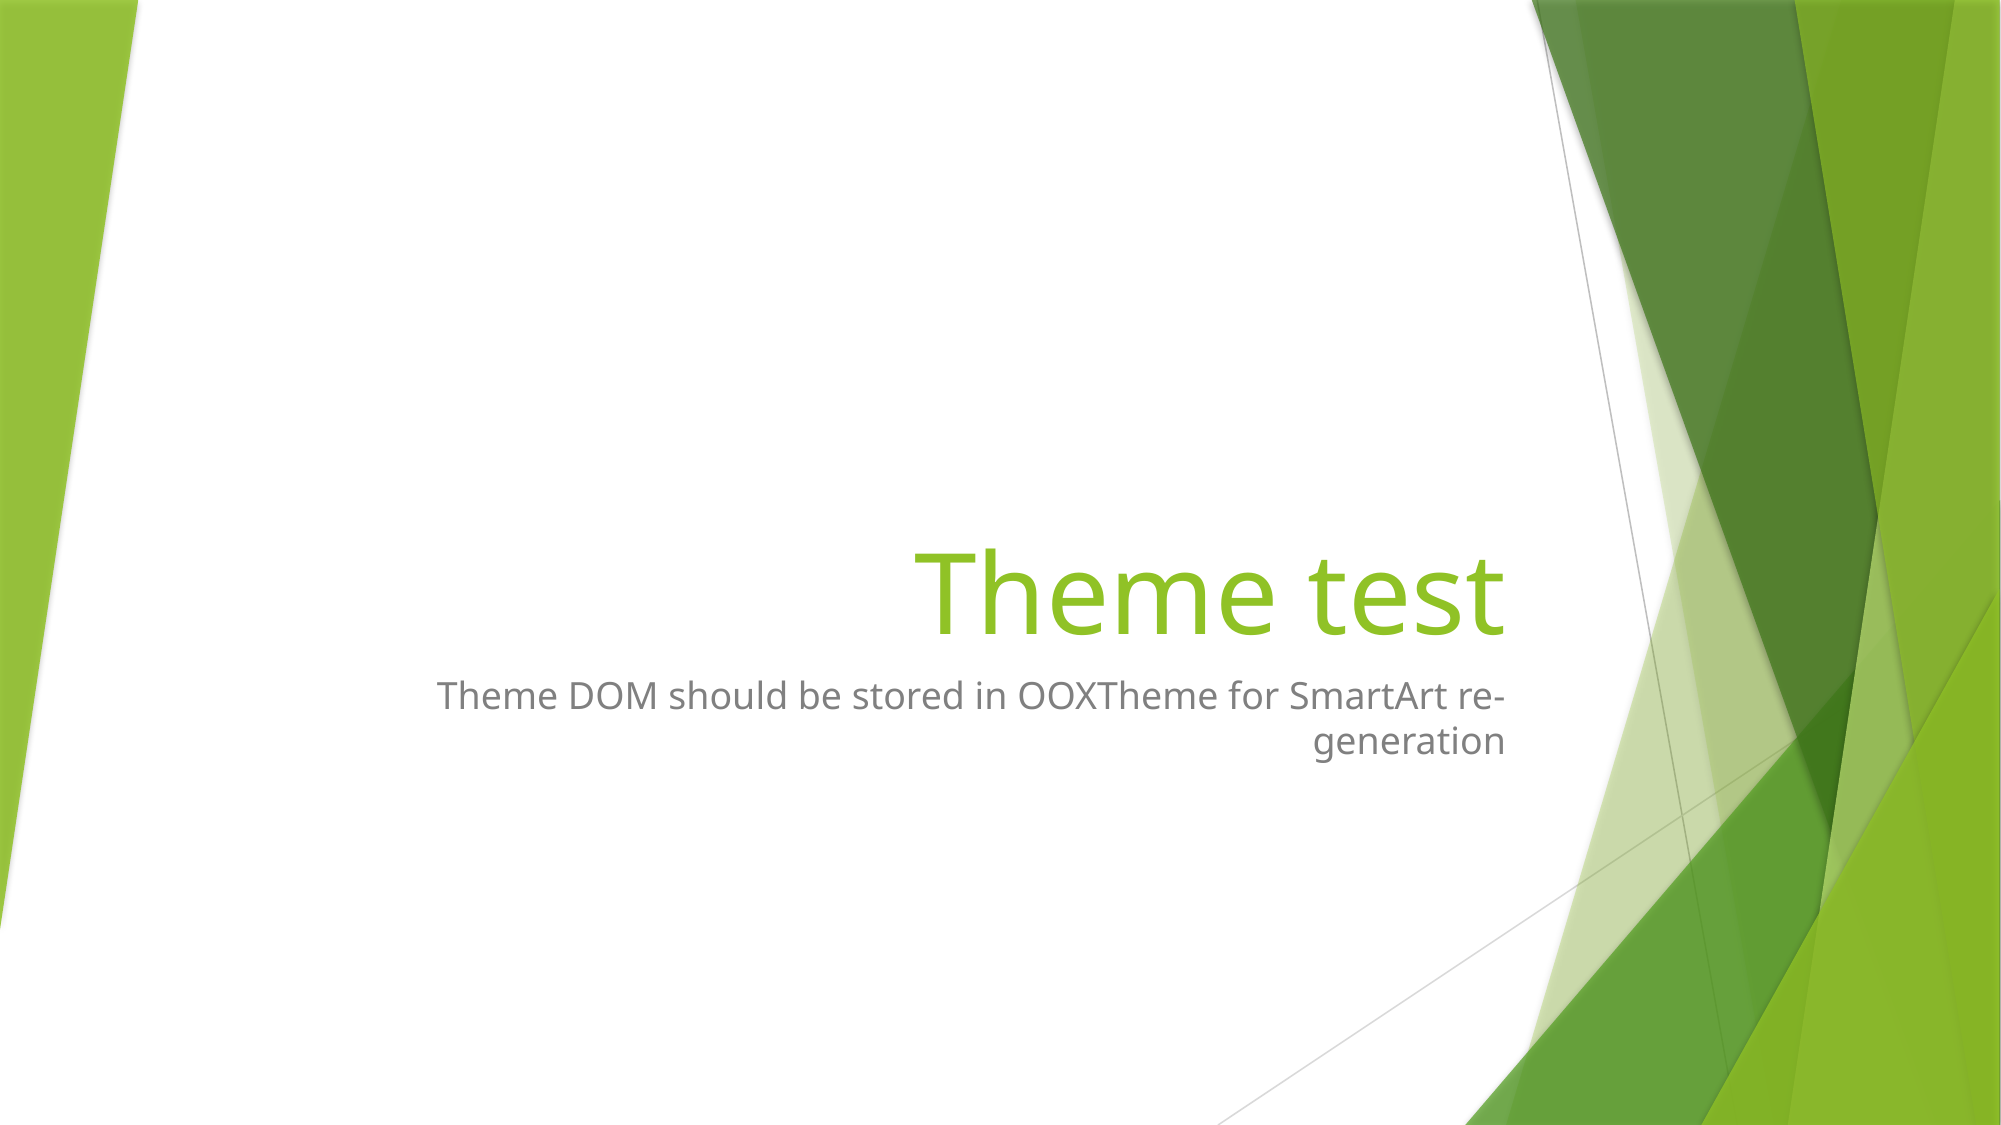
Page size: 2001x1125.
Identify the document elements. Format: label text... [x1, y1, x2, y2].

title Theme test [247, 394, 1522, 664]
subtitle Theme DOM should be stored in OOXTheme for SmartArt re-generation [247, 664, 1522, 845]
